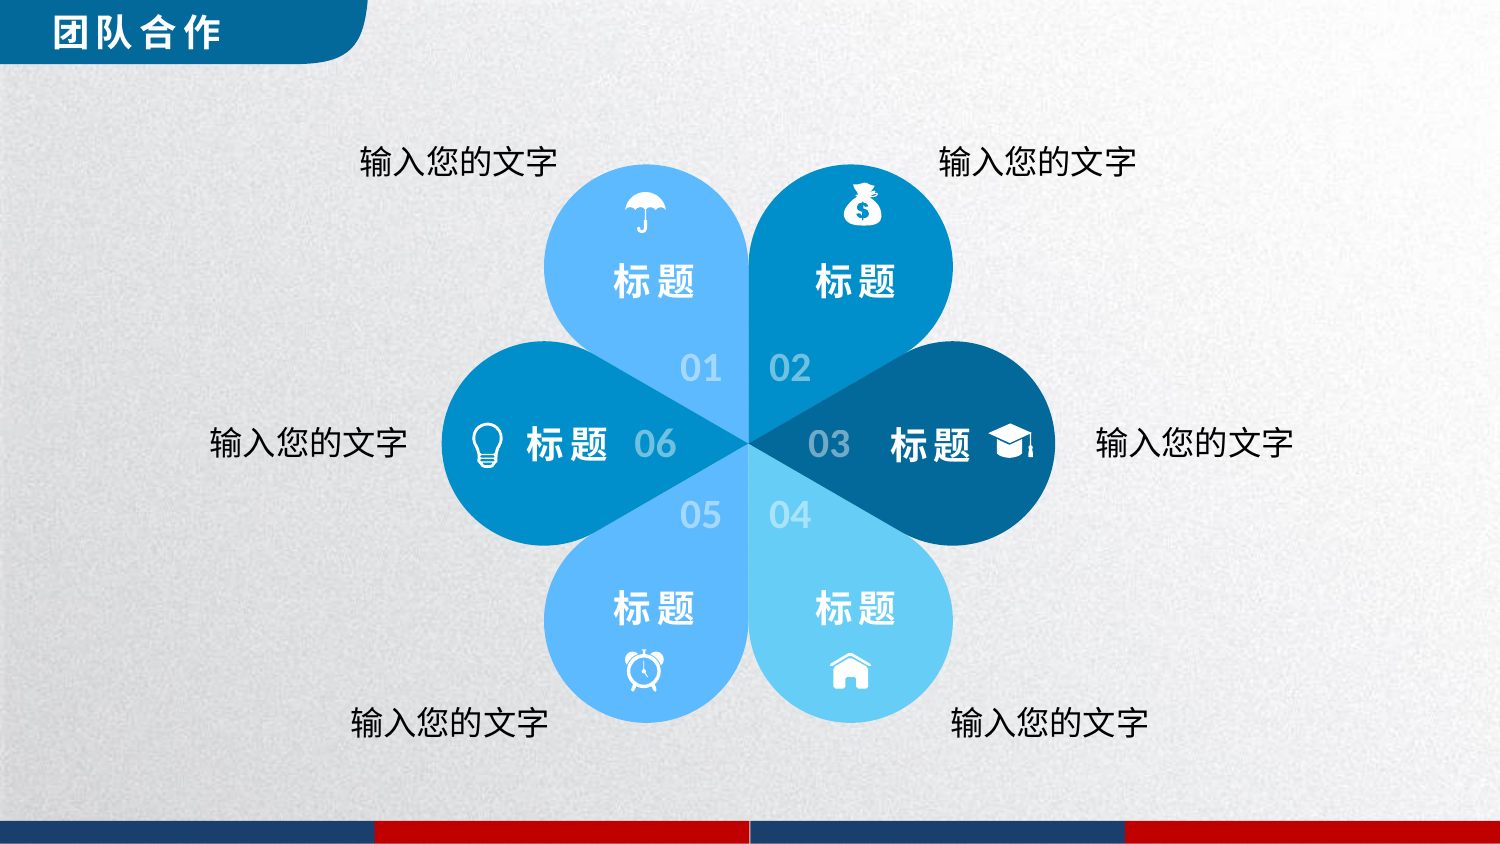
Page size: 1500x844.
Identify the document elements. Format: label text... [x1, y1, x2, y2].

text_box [829, 652, 872, 689]
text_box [749, 149, 968, 339]
picture [0, 0, 1500, 820]
text_box 输入您的文字 [926, 127, 1164, 187]
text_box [748, 340, 1056, 546]
text_box 输入您的文字 [333, 127, 571, 187]
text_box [0, 0, 368, 65]
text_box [529, 149, 749, 339]
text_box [752, 554, 968, 738]
text_box 输入您的文字 [938, 688, 1176, 748]
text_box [987, 423, 1034, 459]
text_box 输入您的文字 [324, 688, 561, 748]
text_box 输入您的文字 [183, 407, 421, 468]
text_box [441, 340, 747, 546]
text_box 输入您的文字 [1084, 407, 1321, 468]
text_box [529, 554, 749, 738]
